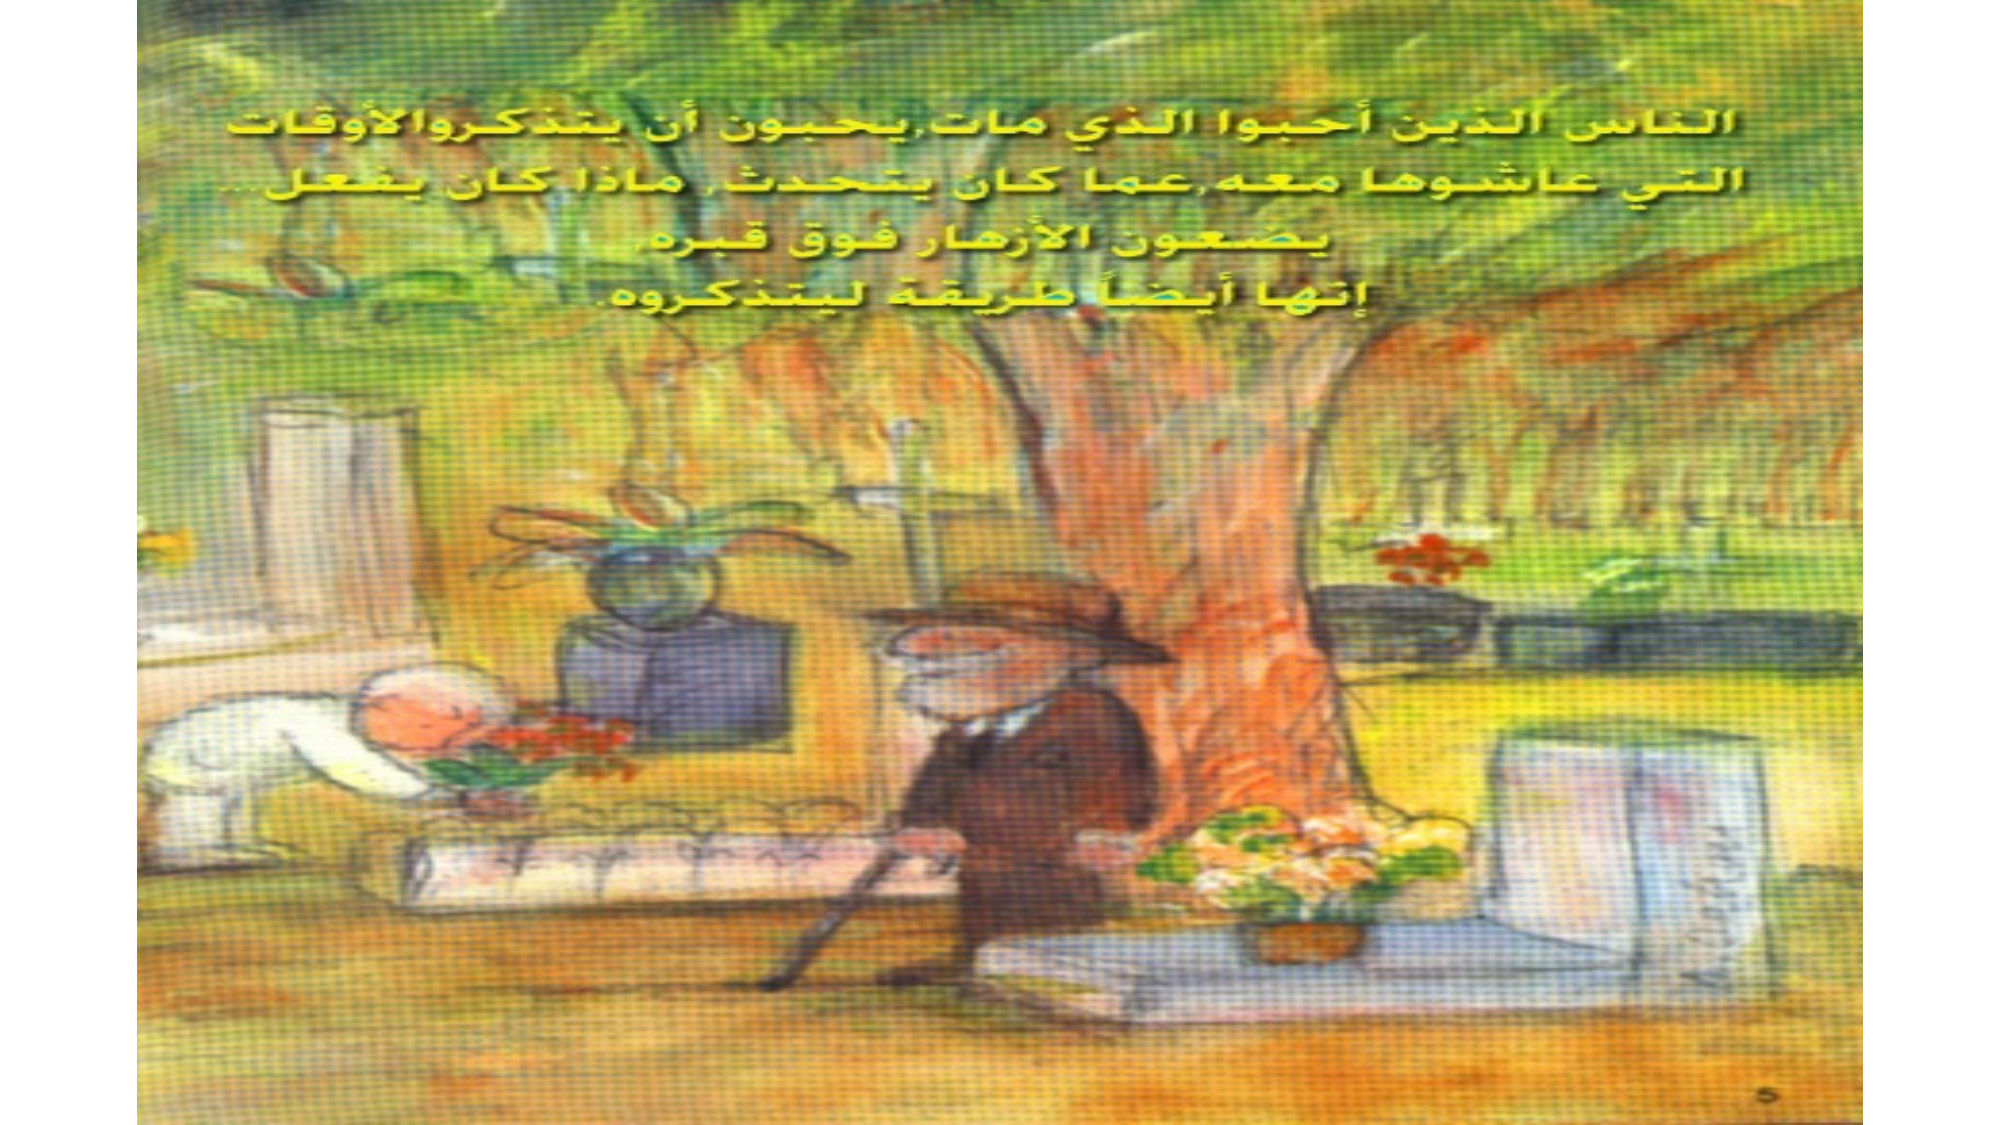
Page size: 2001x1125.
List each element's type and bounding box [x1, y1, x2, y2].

list [137, 0, 1863, 1125]
